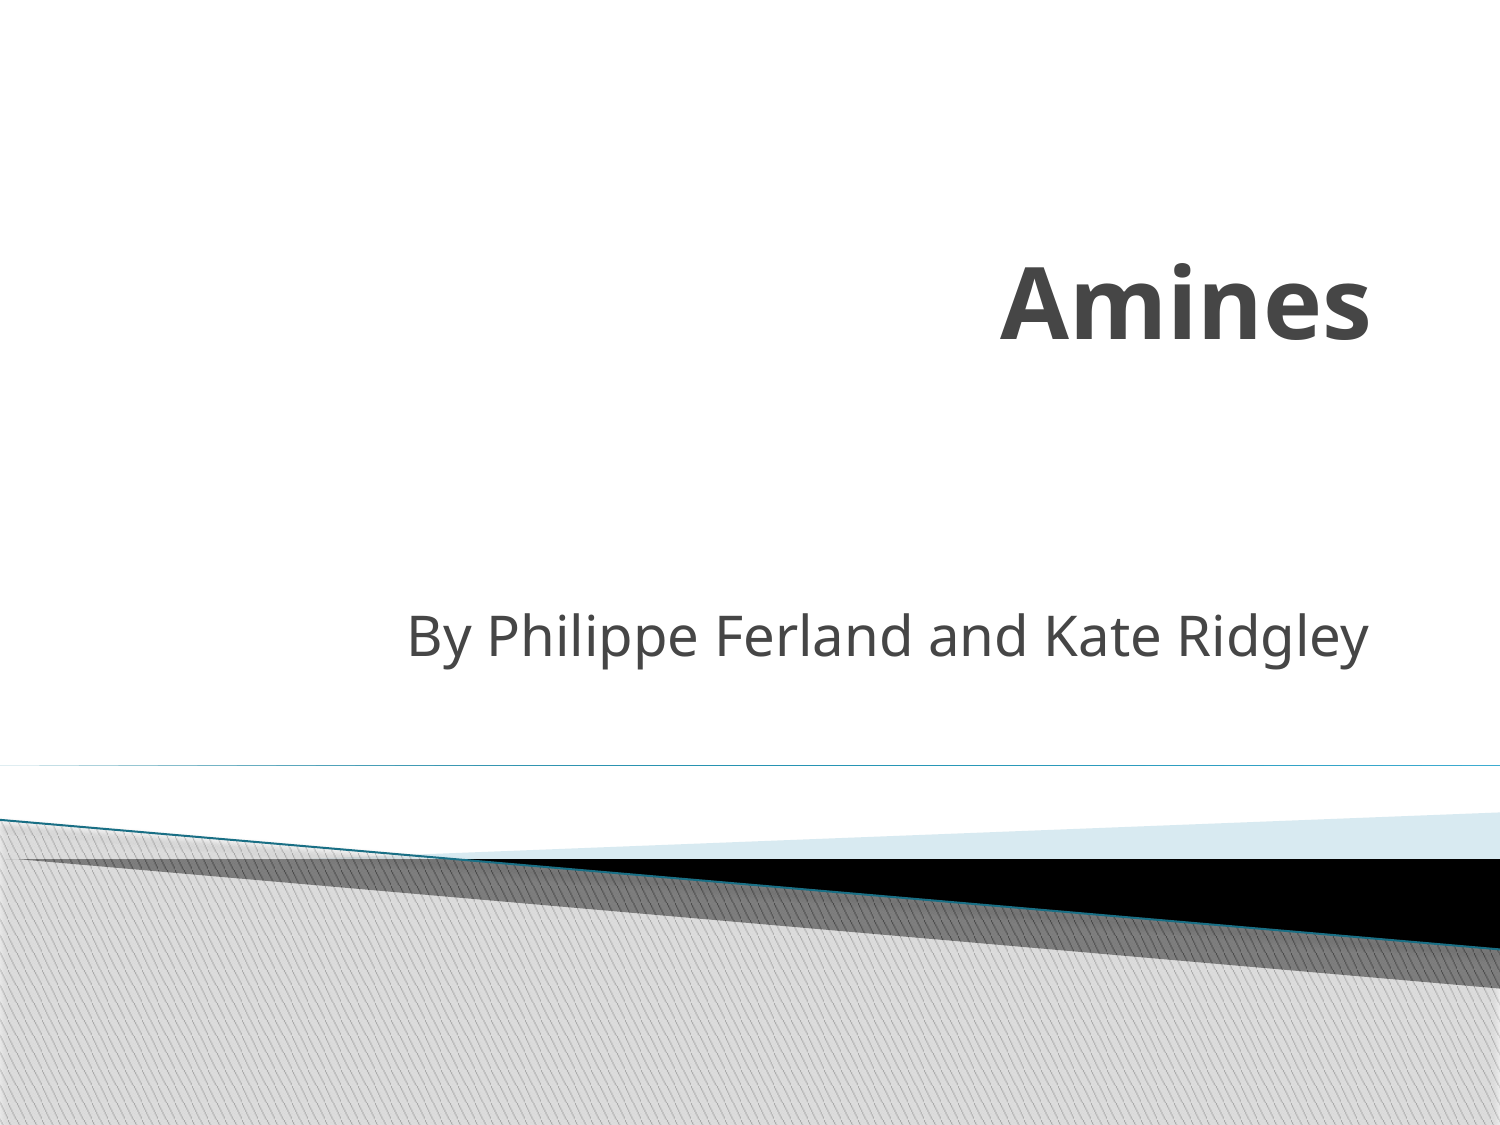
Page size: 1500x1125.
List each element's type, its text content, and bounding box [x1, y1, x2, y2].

picture [5, 859, 1500, 989]
subtitle By Philippe Ferland and Kate Ridgley [112, 592, 1388, 790]
title Amines [112, 125, 1388, 367]
